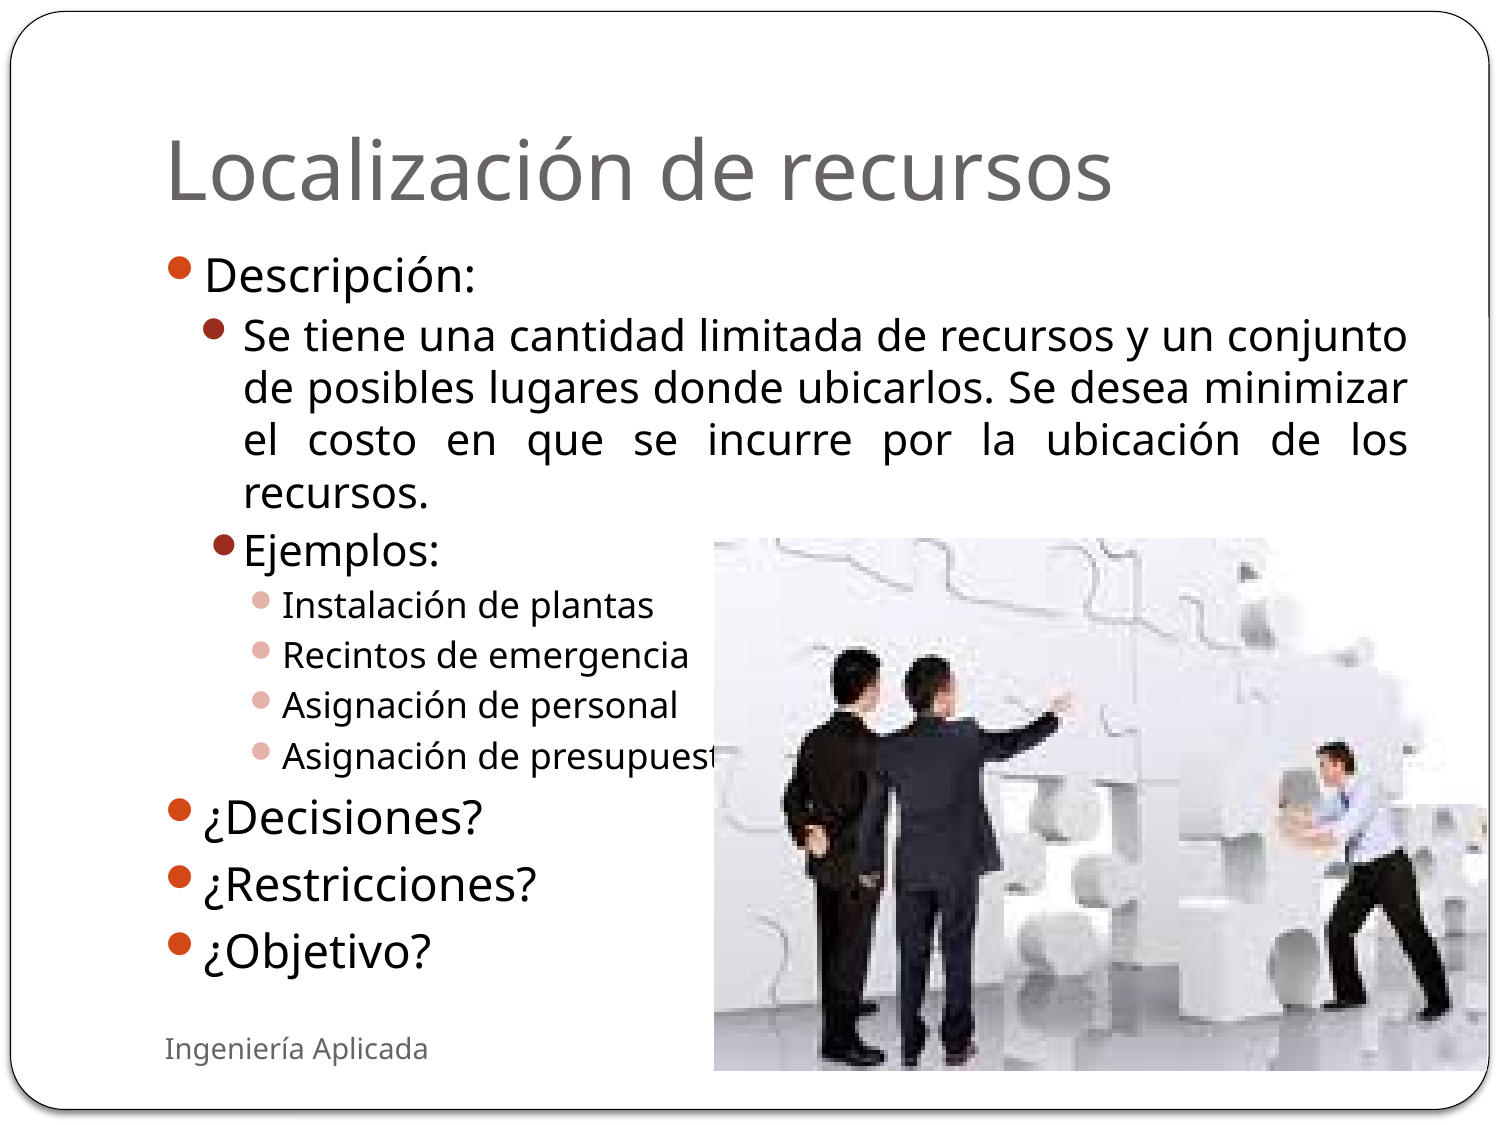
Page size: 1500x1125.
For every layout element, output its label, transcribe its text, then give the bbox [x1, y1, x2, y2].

title Localización de recursos [150, 45, 1425, 233]
list Descripción: Se tiene una cantidad limitada de recursos y un conjunto de posibles lugares donde ubicarlos. Se desea minimizar el costo en que se incurre por la ubicación de los recursos. Ejemplos: Instalación de plantas Recintos de emergencia Asignación de personal Asignación de presupuesto ¿Decisiones? ¿Restricciones? ¿Objetivo? [150, 237, 1425, 988]
footer Ingeniería Aplicada [150, 1012, 800, 1088]
picture [714, 538, 1488, 1071]
